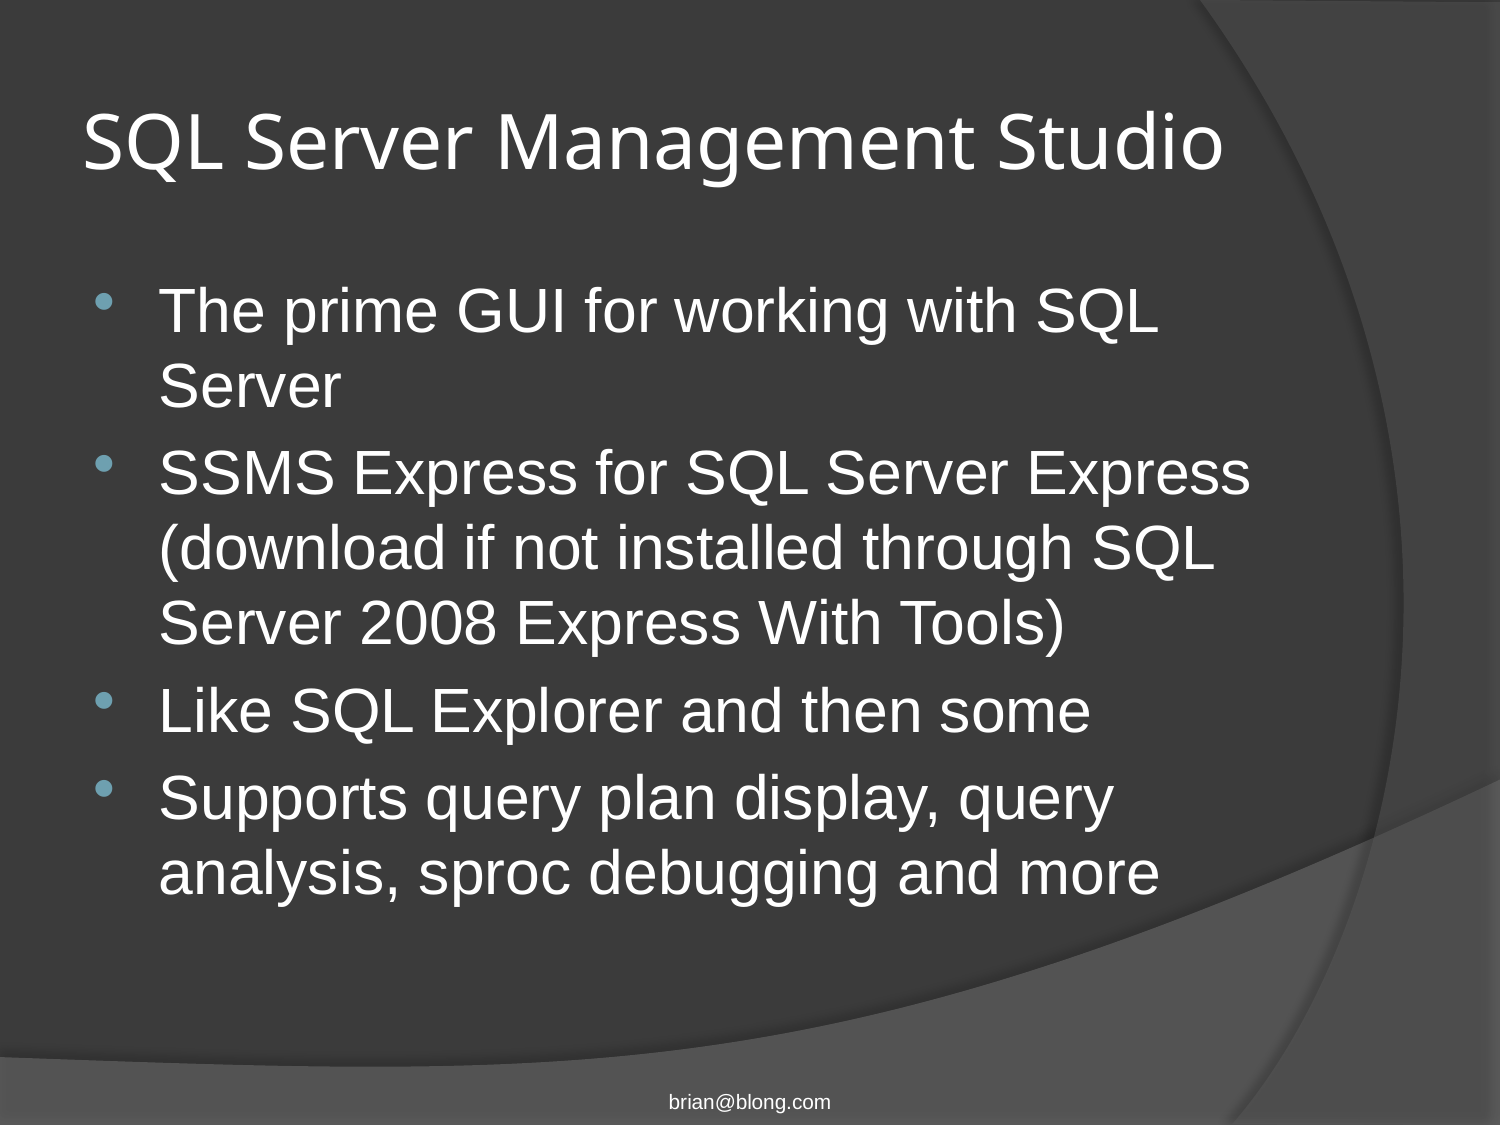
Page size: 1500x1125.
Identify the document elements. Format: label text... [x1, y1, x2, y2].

footer brian@blong.com [512, 1053, 988, 1114]
list The prime GUI for working with SQL Server SSMS Express for SQL Server Express (download if not installed through SQL Server 2008 Express With Tools) Like SQL Explorer and then some Supports query plan display, query analysis, sproc debugging and more [75, 262, 1300, 1005]
title SQL Server Management Studio [75, 45, 1300, 233]
